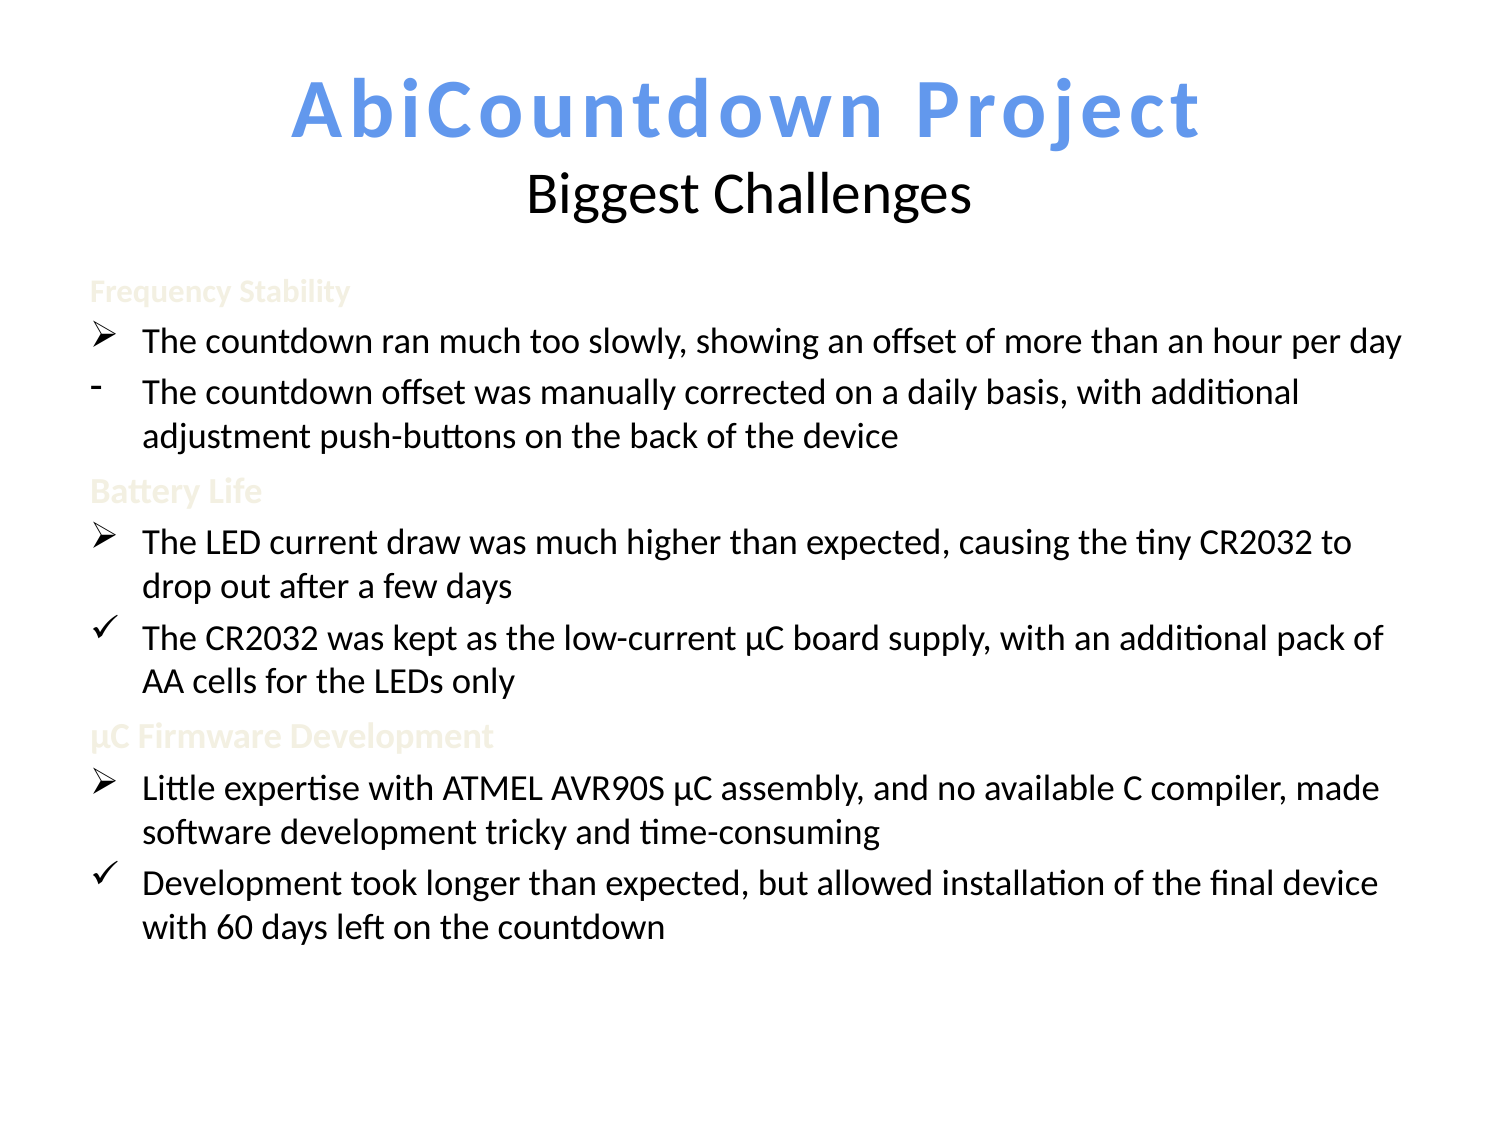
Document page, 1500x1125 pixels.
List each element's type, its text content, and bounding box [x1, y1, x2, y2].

list Frequency Stability The countdown ran much too slowly, showing an offset of more than an hour per day The countdown offset was manually corrected on a daily basis, with additional adjustment push-buttons on the back of the device Battery Life The LED current draw was much higher than expected, causing the tiny CR2032 to drop out after a few days The CR2032 was kept as the low-current µC board supply, with an additional pack of AA cells for the LEDs only µC Firmware Development Little expertise with ATMEL AVR90S µC assembly, and no available C compiler, made software development tricky and time-consuming Development took longer than expected, but allowed installation of the final device with 60 days left on the countdown [75, 262, 1425, 1005]
title AbiCountdown Project Biggest Challenges [75, 45, 1425, 233]
